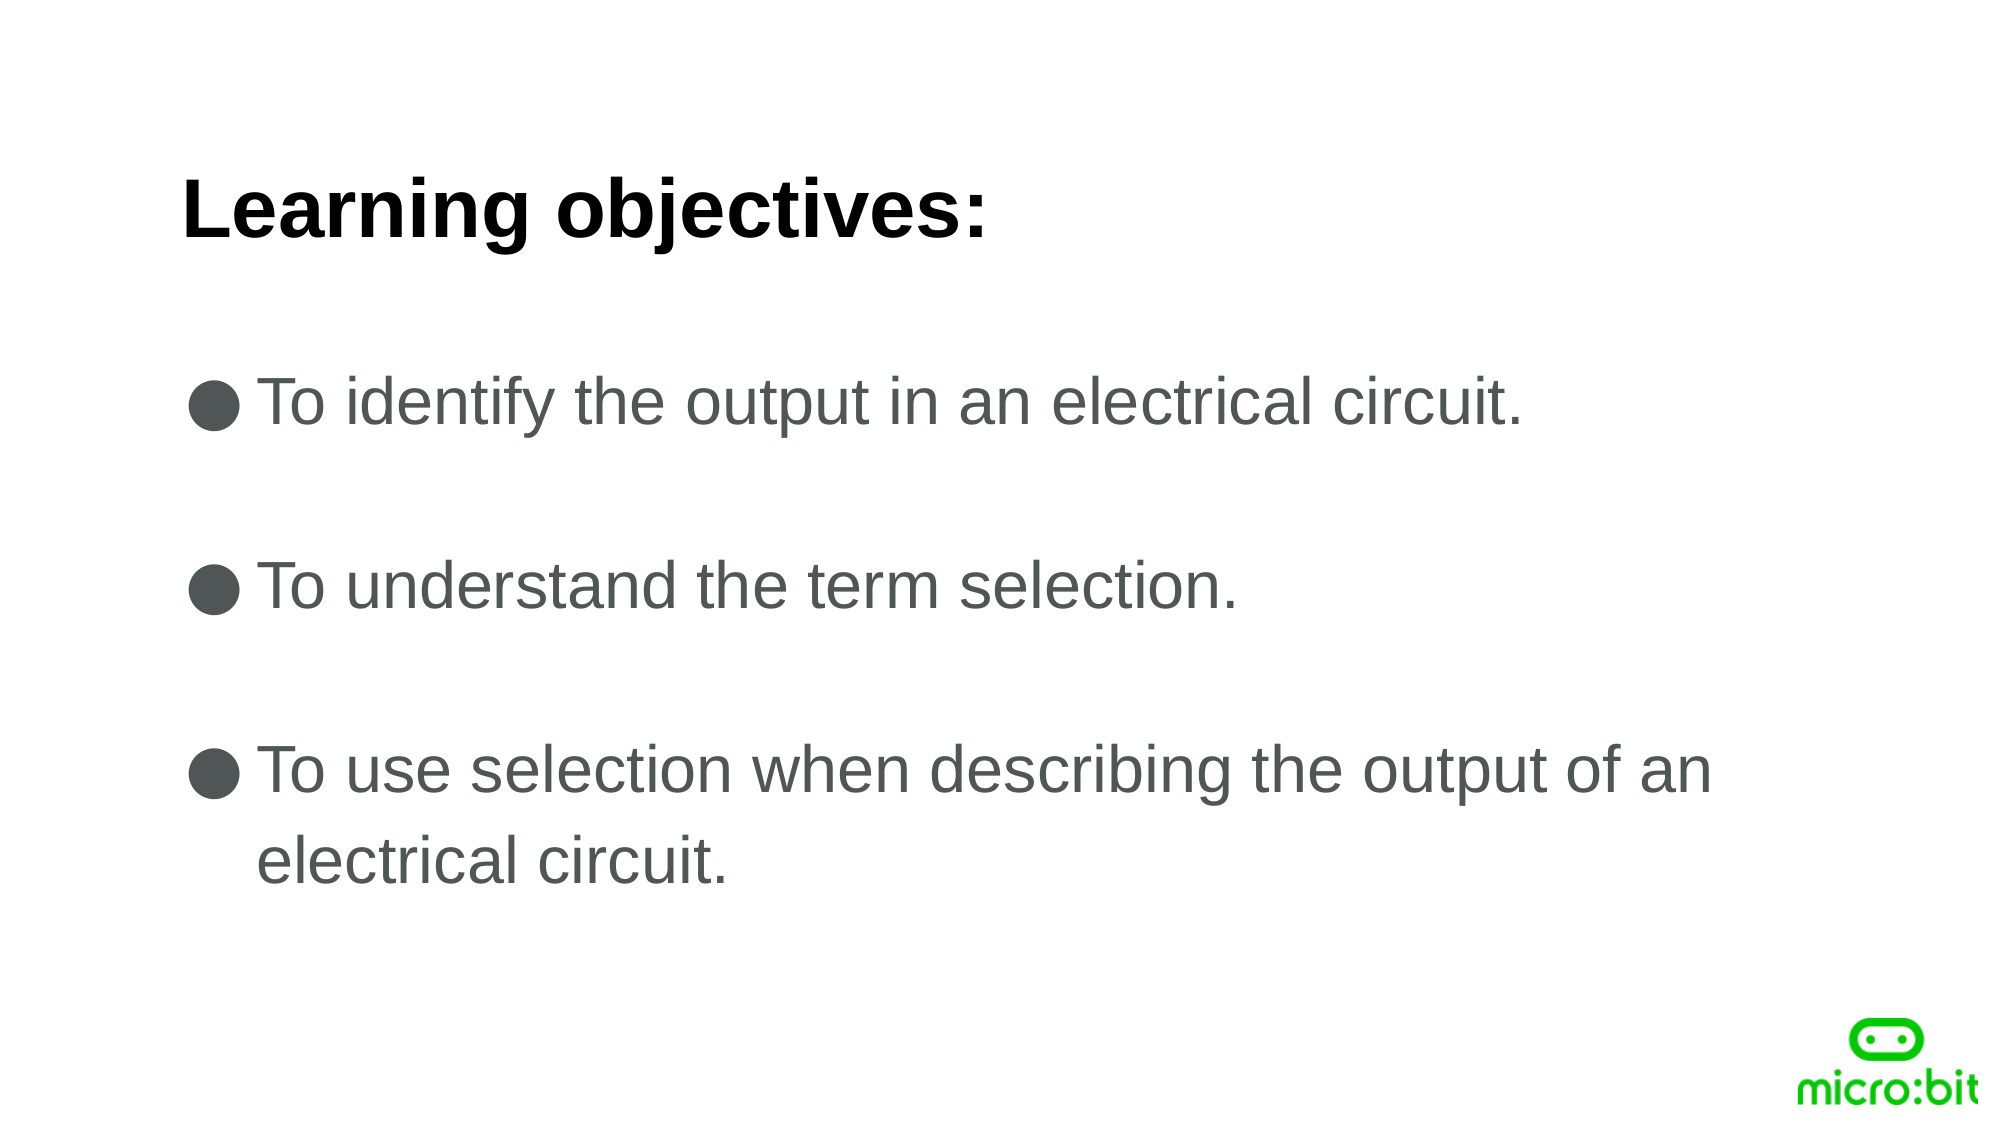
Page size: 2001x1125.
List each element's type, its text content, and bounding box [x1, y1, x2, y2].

picture [1797, 1017, 1978, 1106]
text_box Learning objectives: To identify the output in an electrical circuit. To understand the term selection. To use selection when describing the output of an electrical circuit. [166, 60, 1918, 884]
